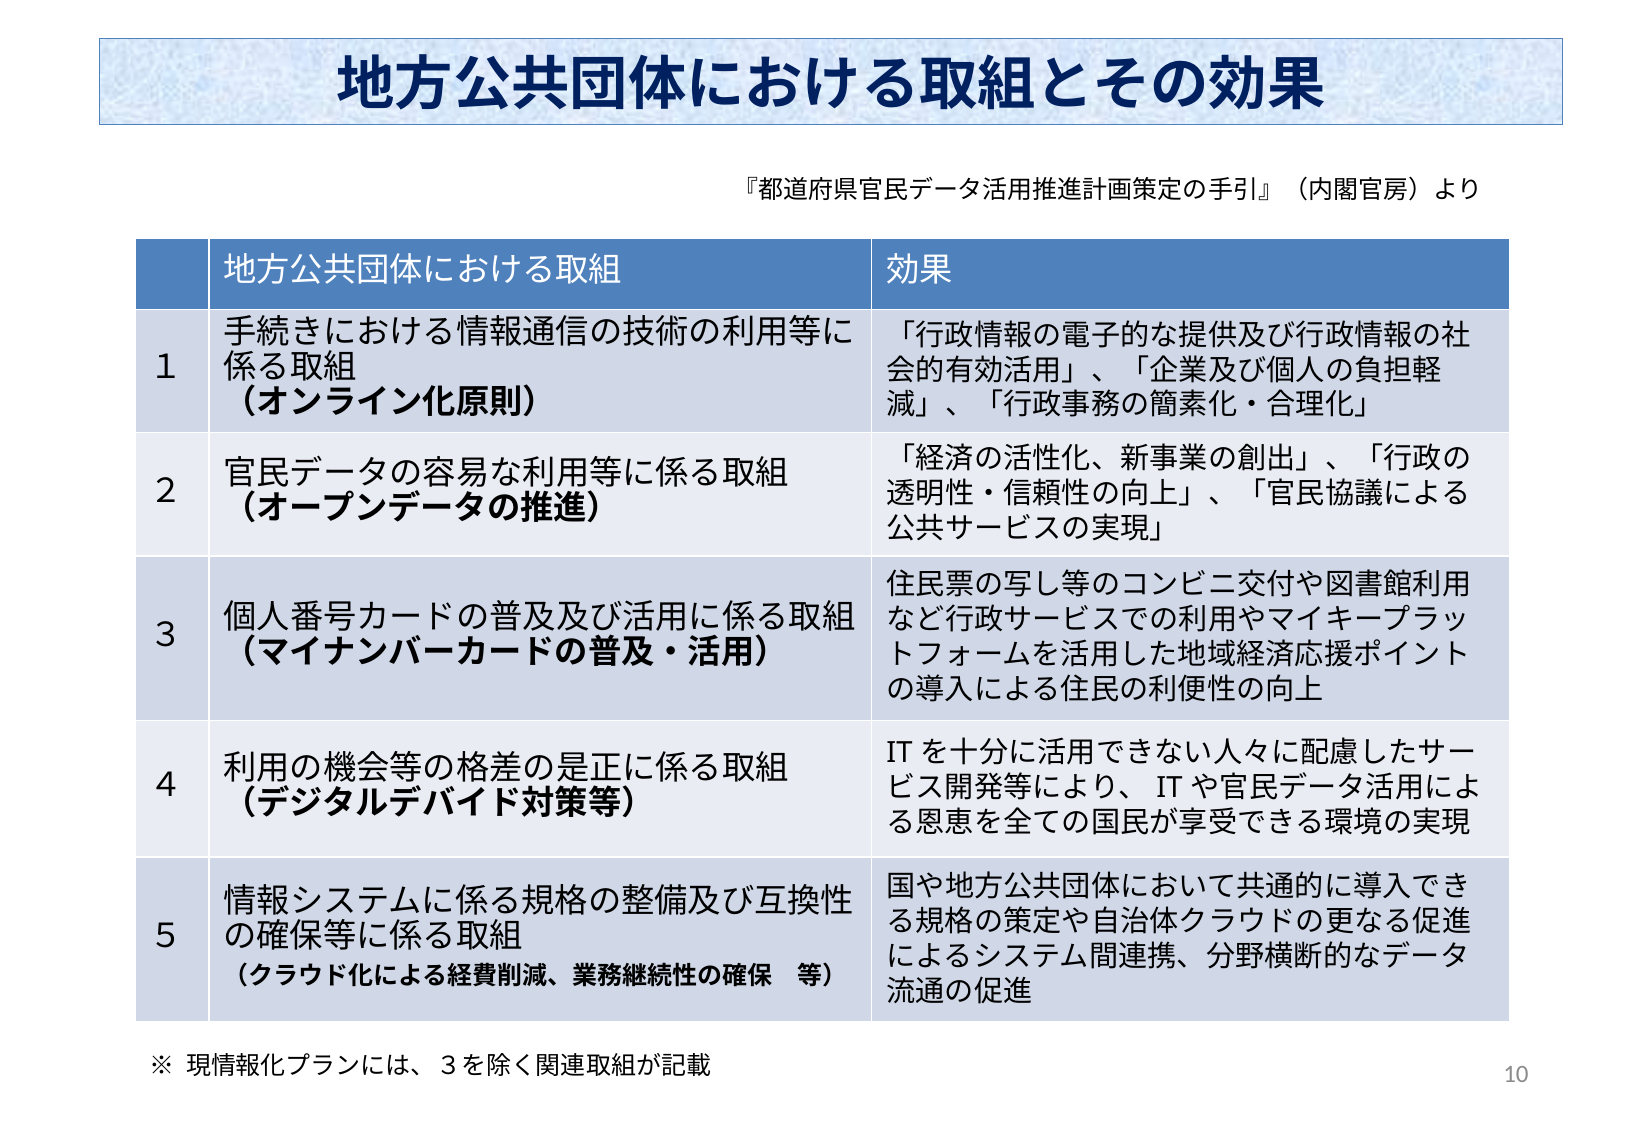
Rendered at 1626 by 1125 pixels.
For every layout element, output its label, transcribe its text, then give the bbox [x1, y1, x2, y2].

text_box 地方公共団体における取組とその効果 [99, 38, 1563, 125]
table_cell 住民票の写し等のコンビニ交付や図書館利用など行政サービスでの利用やマイキープラットフォームを活用した地域経済応援ポイントの導入による住民の利便性の向上 [872, 557, 1509, 720]
table_cell 情報システムに係る規格の整備及び互換性の確保等に係る取組 （クラウド化による経費削減、業務継続性の確保 等） [210, 858, 871, 1021]
table_cell 国や地方公共団体において共通的に導入できる規格の策定や自治体クラウドの更なる促進によるシステム間連携、分野横断的なデータ流通の促進 [872, 858, 1509, 1021]
table_header 地方公共団体における取組 [210, 239, 871, 309]
table_cell 「行政情報の電子的な提供及び行政情報の社会的有効活用」、「企業及び個人の負担軽減」、「行政事務の簡素化・合理化」 [872, 310, 1509, 432]
table_cell 利用の機会等の格差の是正に係る取組 （デジタルデバイド対策等） [210, 721, 871, 856]
table_cell 手続きにおける情報通信の技術の利用等に係る取組 （オンライン化原則） [210, 310, 871, 432]
text_box 『都道府県官民データ活用推進計画策定の手引』（内閣官房）より [706, 166, 1510, 212]
table_cell 官民データの容易な利用等に係る取組 （オープンデータの推進） [210, 433, 871, 555]
table_cell ２ [136, 433, 208, 555]
table_cell ５ [136, 858, 208, 1021]
table_cell ITを十分に活用できない人々に配慮したサービス開発等により、ITや官民データ活用による恩恵を全ての国民が享受できる環境の実現 [872, 721, 1509, 856]
table_header [136, 239, 208, 309]
slide_number 9 [1164, 1042, 1544, 1103]
table_cell ４ [136, 721, 208, 856]
text_box ※ 現情報化プランには、３を除く関連取組が記載 [134, 1042, 939, 1088]
table_cell ３ [136, 557, 208, 720]
table_cell １ [136, 310, 208, 432]
table_cell 個人番号カードの普及及び活用に係る取組 （マイナンバーカードの普及・活用） [210, 557, 871, 720]
table_header 効果 [872, 239, 1509, 309]
table_cell 「経済の活性化、新事業の創出」、「行政の透明性・信頼性の向上」、「官民協議による公共サービスの実現」 [872, 433, 1509, 555]
